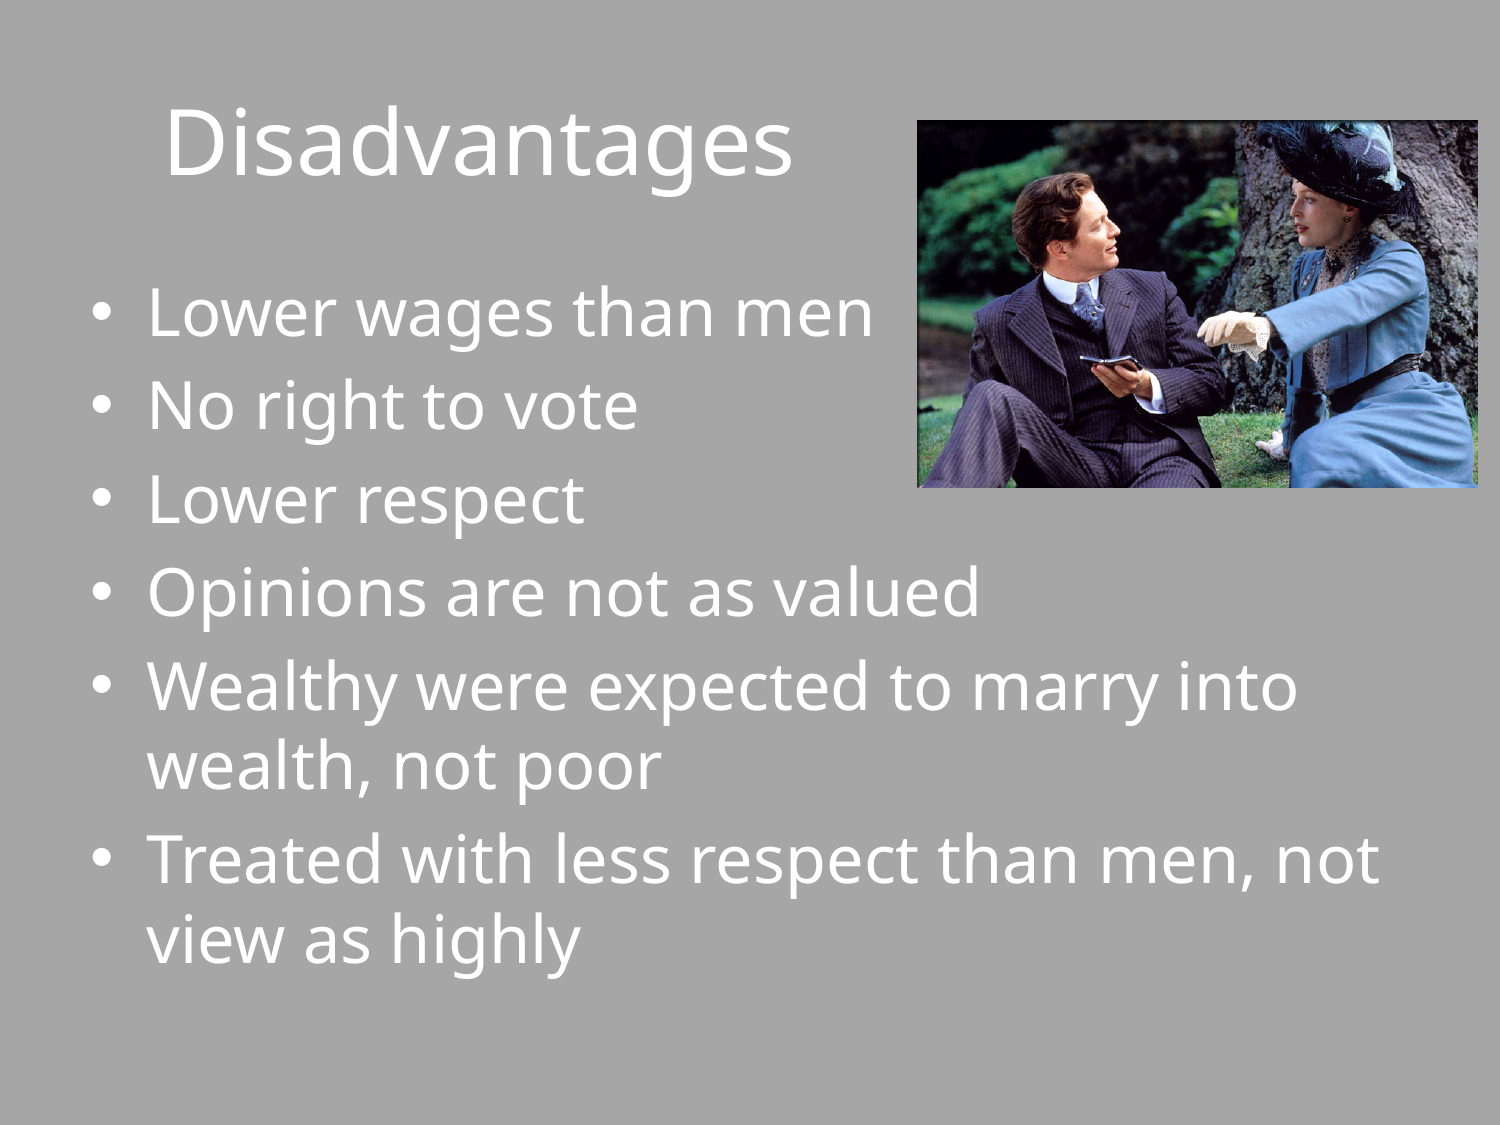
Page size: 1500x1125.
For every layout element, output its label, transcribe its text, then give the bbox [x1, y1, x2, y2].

picture [916, 120, 1478, 488]
list Lower wages than men No right to vote Lower respect Opinions are not as valued Wealthy were expected to marry into wealth, not poor Treated with less respect than men, not view as highly [75, 262, 1425, 1005]
title Disadvantages [0, 45, 1166, 233]
